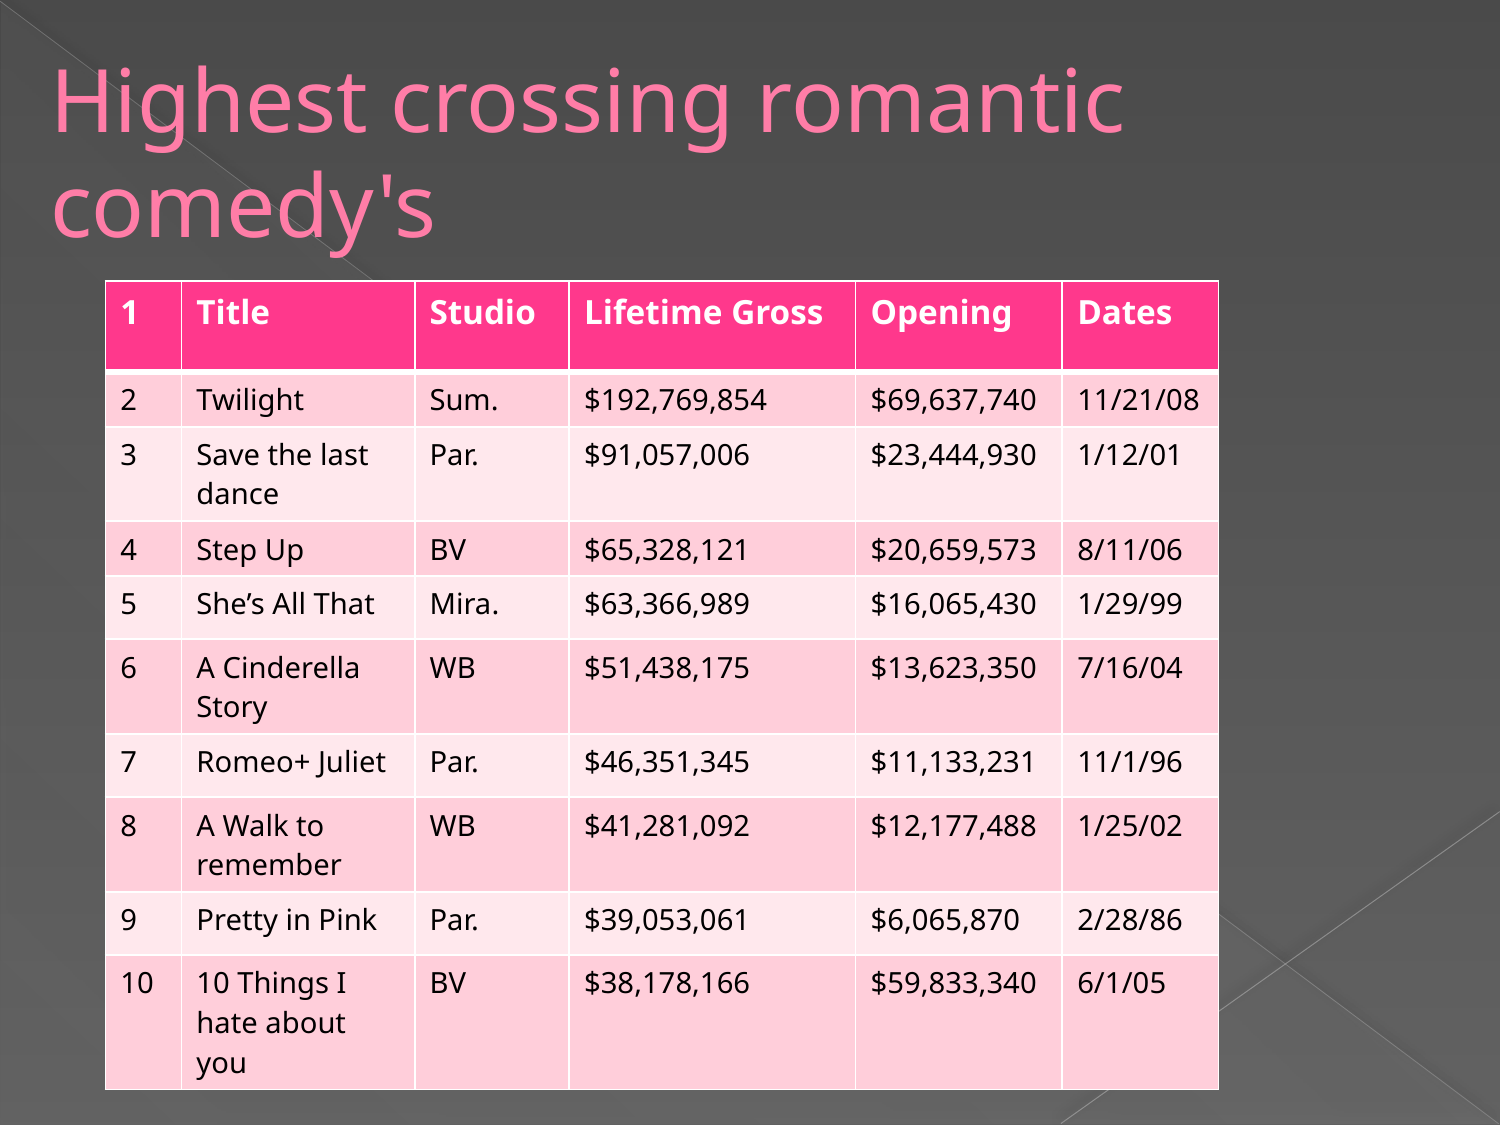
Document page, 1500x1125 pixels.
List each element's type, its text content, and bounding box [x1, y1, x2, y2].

table_cell Par. [416, 735, 568, 796]
table_cell $23,444,930 [856, 428, 1061, 520]
table_cell $63,366,989 [570, 577, 855, 638]
table_cell $59,833,340 [856, 956, 1061, 1089]
table_cell 8 [106, 798, 181, 891]
table_cell 8/11/06 [1063, 522, 1218, 575]
table_cell $38,178,166 [570, 956, 855, 1089]
table_cell $46,351,345 [570, 735, 855, 796]
table_cell Par. [416, 428, 568, 520]
table_cell 1/29/99 [1063, 577, 1218, 638]
table_cell Step Up [182, 522, 414, 575]
table_cell BV [416, 956, 568, 1089]
table_cell $16,065,430 [856, 577, 1061, 638]
table_cell Sum. [416, 375, 568, 426]
table_cell $91,057,006 [570, 428, 855, 520]
table_cell Par. [416, 893, 568, 954]
table_cell A Cinderella Story [182, 640, 414, 733]
table_cell $39,053,061 [570, 893, 855, 954]
table_header Title [182, 282, 414, 369]
table_cell 5 [106, 577, 181, 638]
table_cell Twilight [182, 375, 414, 426]
table_cell 1/25/02 [1063, 798, 1218, 891]
table_cell Pretty in Pink [182, 893, 414, 954]
table_cell WB [416, 640, 568, 733]
table_cell 4 [106, 522, 181, 575]
table_cell 6 [106, 640, 181, 733]
table_cell 7 [106, 735, 181, 796]
table_cell 9 [106, 893, 181, 954]
table_cell She’s All That [182, 577, 414, 638]
table_cell $41,281,092 [570, 798, 855, 891]
table_cell $69,637,740 [856, 375, 1061, 426]
table_cell $11,133,231 [856, 735, 1061, 796]
table_cell Mira. [416, 577, 568, 638]
title Highest crossing romantic comedy's [35, 35, 1386, 265]
table_cell $51,438,175 [570, 640, 855, 733]
table_header Dates [1063, 282, 1218, 369]
table_header Studio [416, 282, 568, 369]
table_header Lifetime Gross [570, 282, 855, 369]
table_cell 10 Things I hate about you [182, 956, 414, 1089]
table_header 1 [106, 282, 181, 369]
table_cell Save the last dance [182, 428, 414, 520]
table_cell 6/1/05 [1063, 956, 1218, 1089]
table_cell BV [416, 522, 568, 575]
table_cell 1/12/01 [1063, 428, 1218, 520]
table_cell 2/28/86 [1063, 893, 1218, 954]
table_cell $6,065,870 [856, 893, 1061, 954]
table_cell $65,328,121 [570, 522, 855, 575]
table_cell 11/21/08 [1063, 375, 1218, 426]
table_cell $12,177,488 [856, 798, 1061, 891]
table_cell 3 [106, 428, 181, 520]
table_cell Romeo+ Juliet [182, 735, 414, 796]
table_cell $13,623,350 [856, 640, 1061, 733]
table_cell 7/16/04 [1063, 640, 1218, 733]
table_cell 11/1/96 [1063, 735, 1218, 796]
table_header Opening [856, 282, 1061, 369]
table_cell 2 [106, 375, 181, 426]
table_cell 10 [106, 956, 181, 1089]
table_cell $192,769,854 [570, 375, 855, 426]
table_cell WB [416, 798, 568, 891]
table_cell A Walk to remember [182, 798, 414, 891]
table_cell $20,659,573 [856, 522, 1061, 575]
